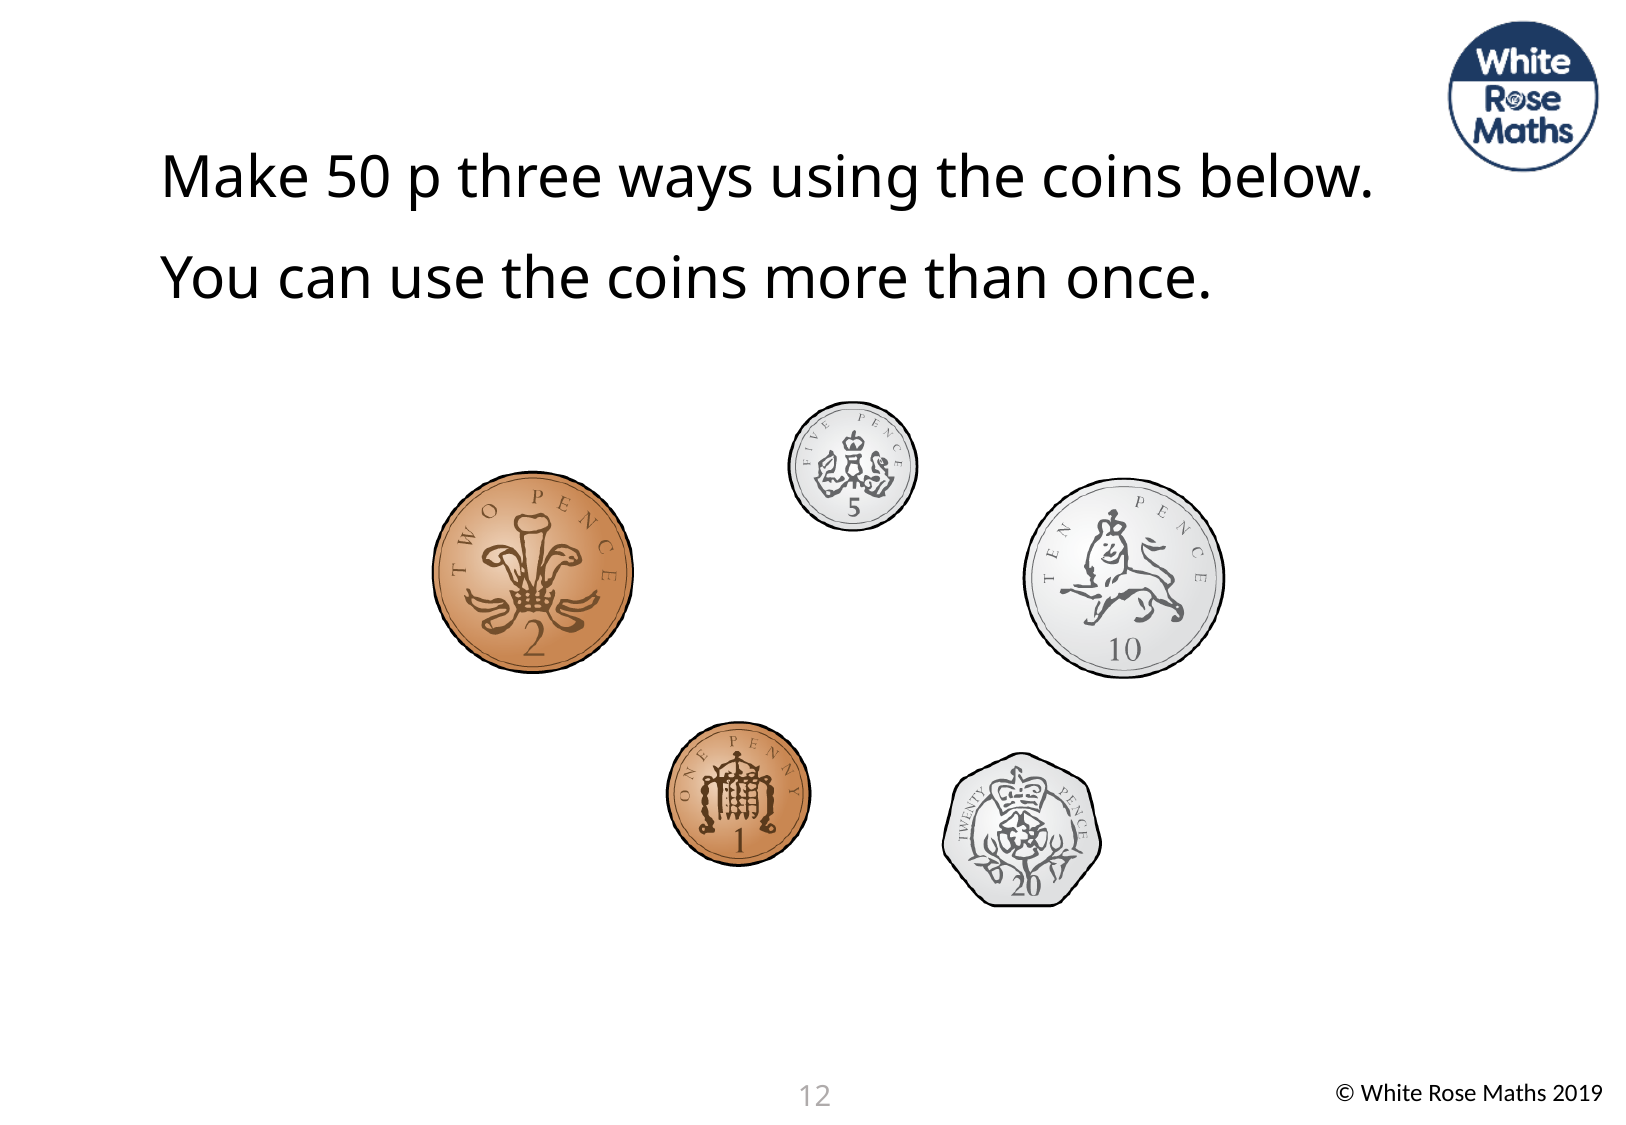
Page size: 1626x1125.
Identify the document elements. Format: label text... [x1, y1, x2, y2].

text_box Make 50 p three ways using the coins below. You can use the coins more than once. [145, 120, 1468, 510]
slide_number 12 [776, 1069, 854, 1125]
picture [1444, 17, 1602, 175]
picture [980, 448, 1266, 702]
picture [731, 337, 973, 578]
picture [402, 442, 863, 909]
picture [896, 705, 1150, 959]
